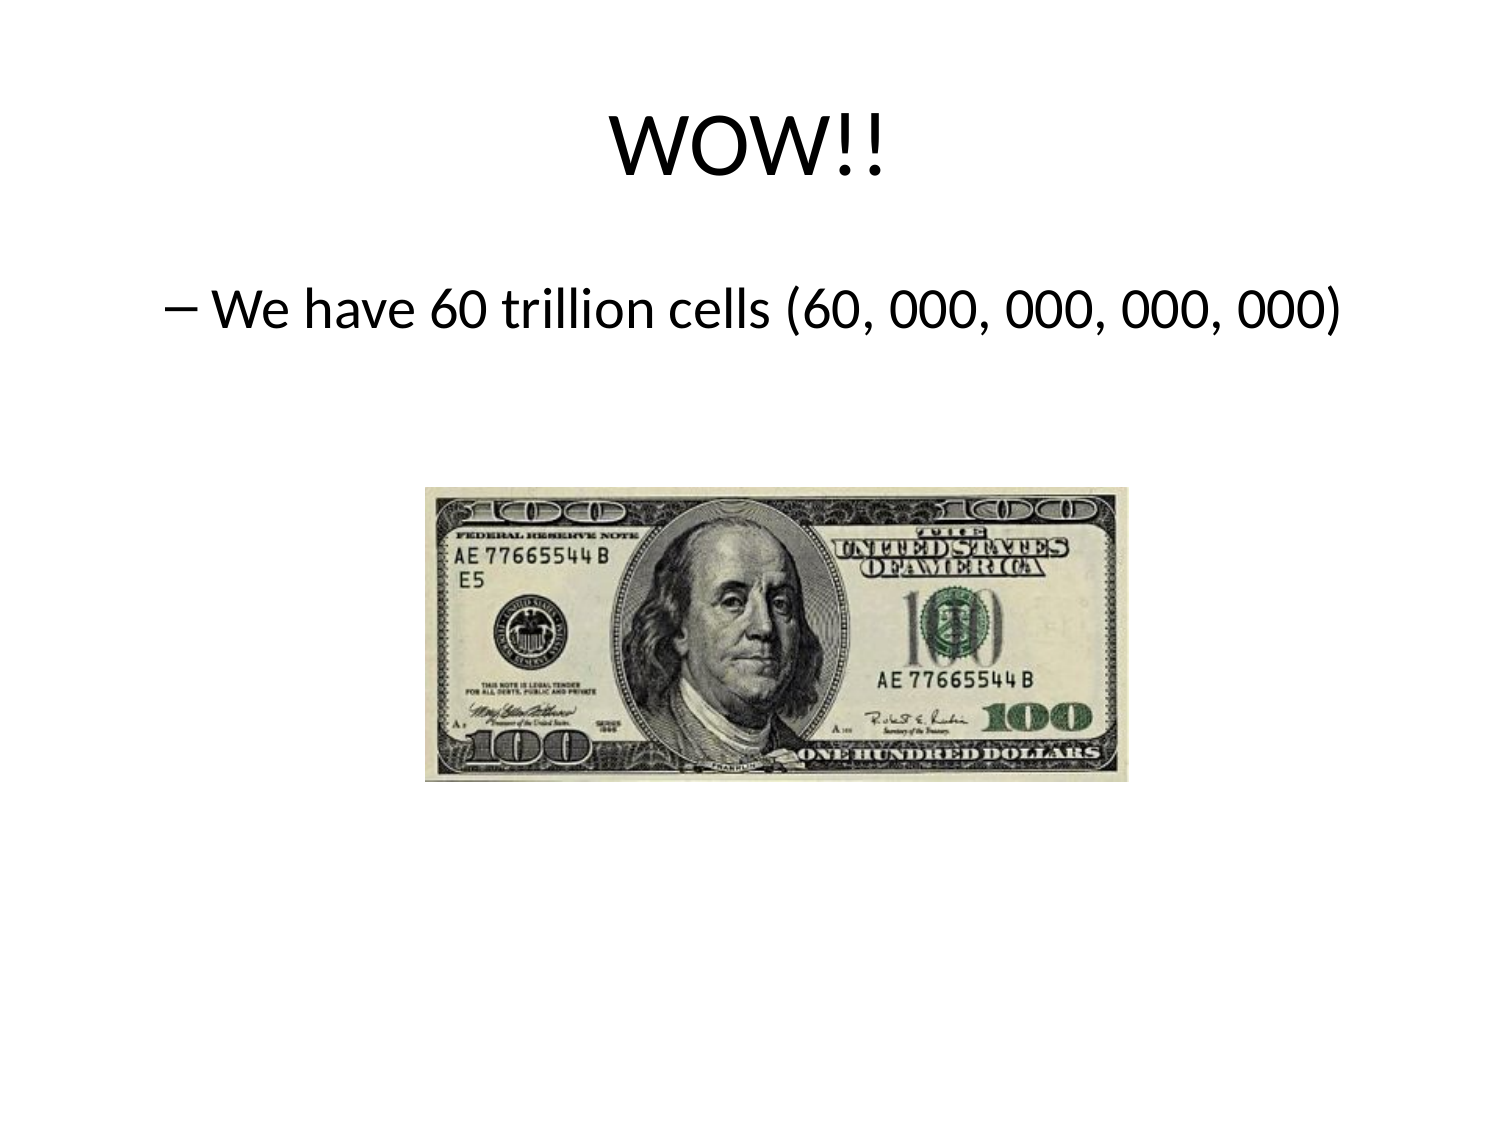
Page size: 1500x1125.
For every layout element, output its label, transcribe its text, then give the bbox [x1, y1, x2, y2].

picture [424, 487, 1129, 782]
list We have 60 trillion cells (60, 000, 000, 000, 000) [75, 262, 1425, 363]
title WOW!! [75, 45, 1425, 233]
